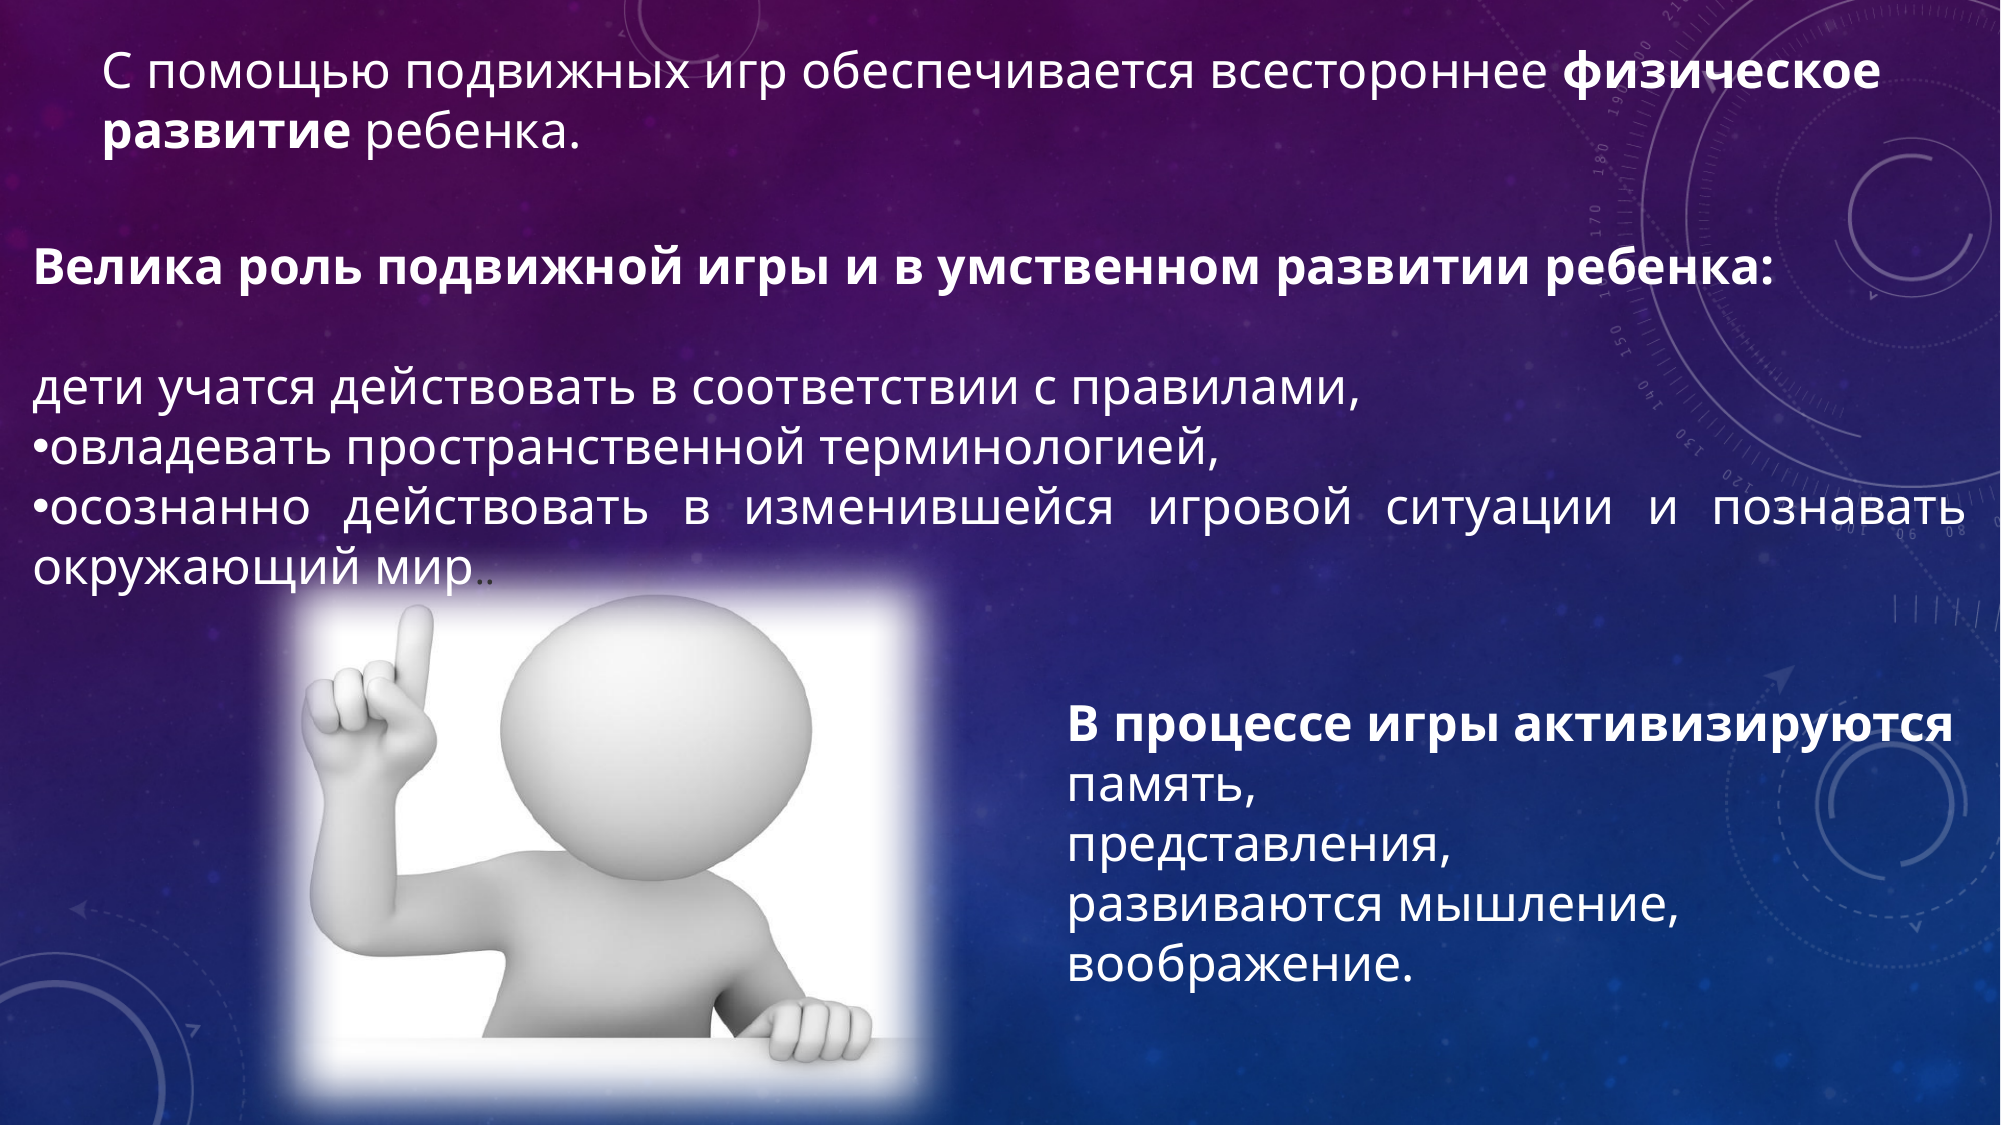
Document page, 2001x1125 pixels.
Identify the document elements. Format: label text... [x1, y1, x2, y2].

picture [0, 0, 2001, 1125]
text_box С помощью подвижных игр обеспечивается всестороннее физическое развитие ребенка. [86, 31, 2000, 166]
text_box В процессе игры активизируются память, представления, развиваются мышление, воображение. [1052, 683, 2000, 999]
text_box Велика роль подвижной игры и в умственном развитии ребенка: дети учатся действовать в соответствии с правилами, овладевать пространственной терминологией, осознанно действовать в изменившейся игровой ситуации и познавать окружающий мир.. [17, 227, 1983, 648]
